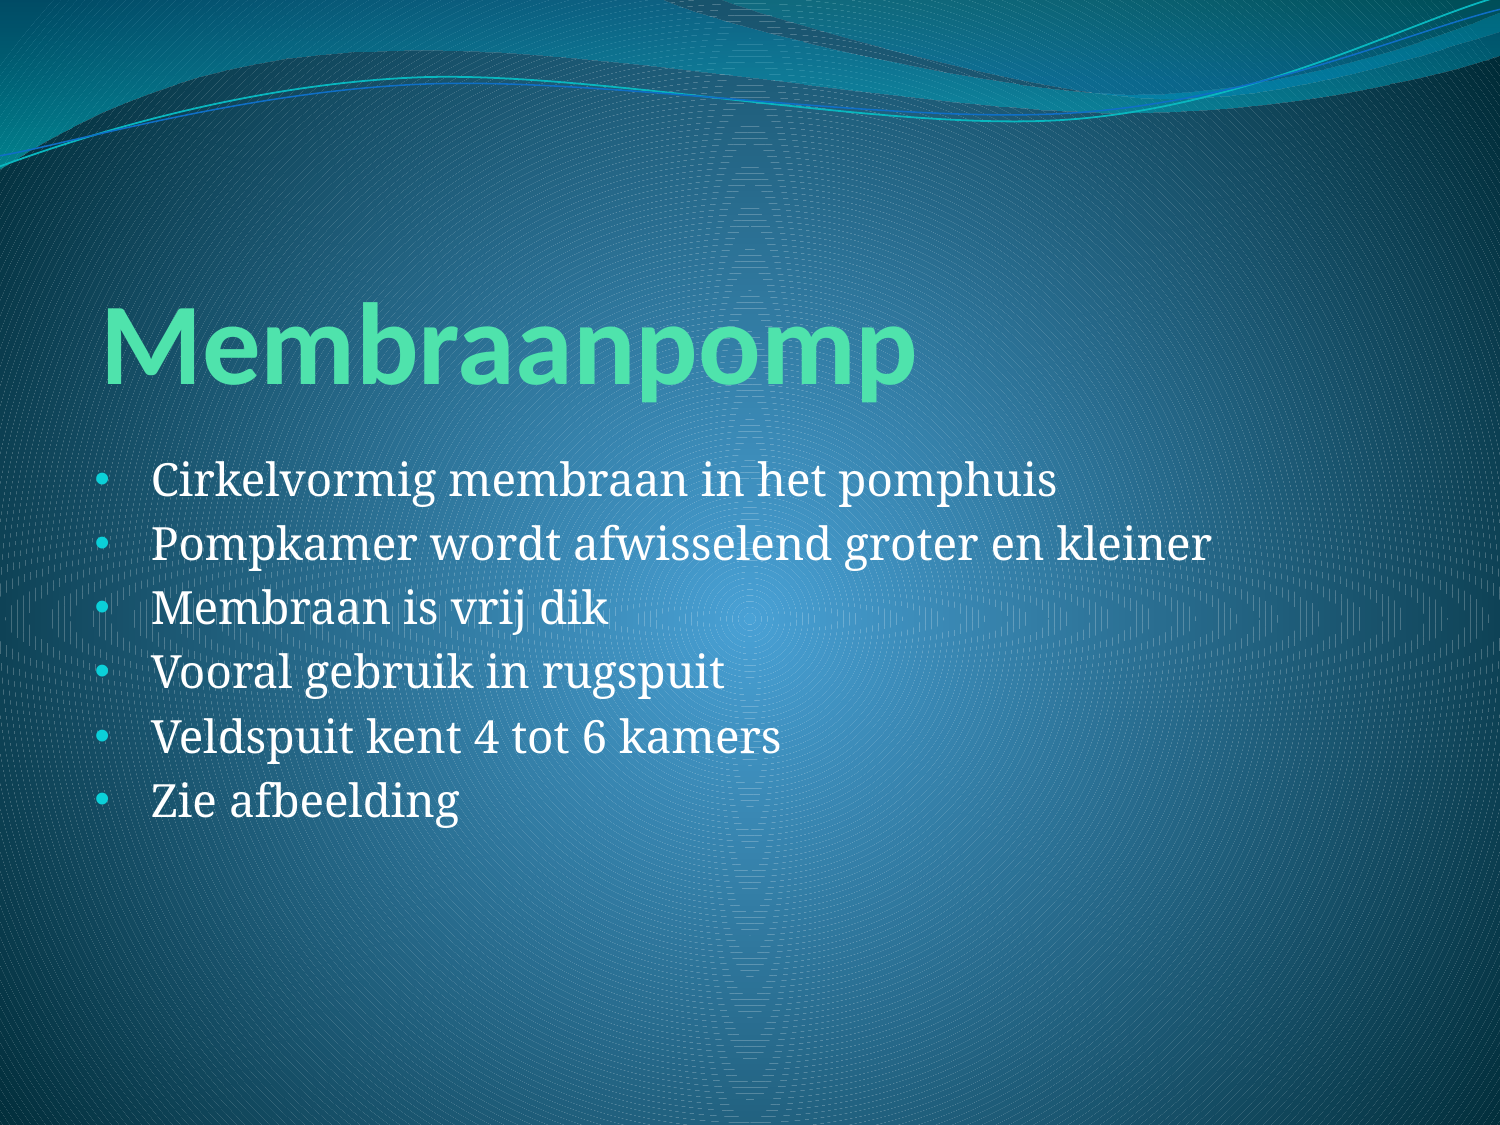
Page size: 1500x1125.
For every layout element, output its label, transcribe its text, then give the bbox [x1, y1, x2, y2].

list Cirkelvormig membraan in het pomphuis Pompkamer wordt afwisselend groter en kleiner Membraan is vrij dik Vooral gebruik in rugspuit Veldspuit kent 4 tot 6 kamers Zie afbeelding [86, 443, 1362, 906]
title Membraanpomp [100, 184, 1376, 408]
